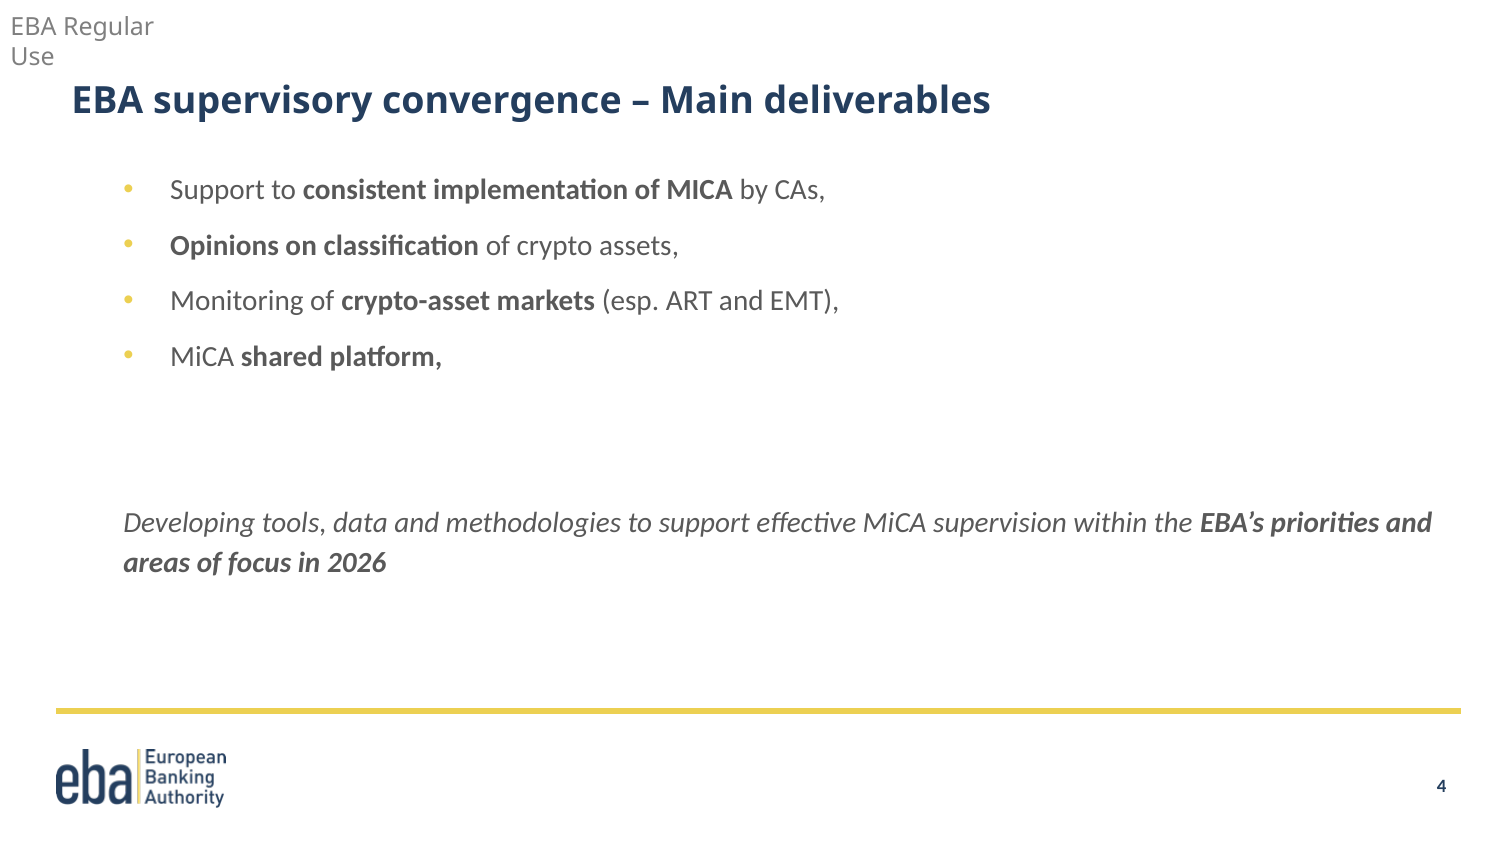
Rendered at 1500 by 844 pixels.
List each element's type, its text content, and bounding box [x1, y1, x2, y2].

slide_number 4 [1123, 762, 1462, 808]
title EBA supervisory convergence – Main deliverables [56, 44, 1462, 159]
picture [56, 749, 226, 808]
text_box Support to consistent implementation of MICA by CAs, Opinions on classification of crypto assets, Monitoring of crypto-asset markets (esp. ART and EMT), MiCA shared platform, Developing tools, data and methodologies to support effective MiCA supervision within the EBA’s priorities and areas of focus in 2026 [105, 158, 1500, 703]
